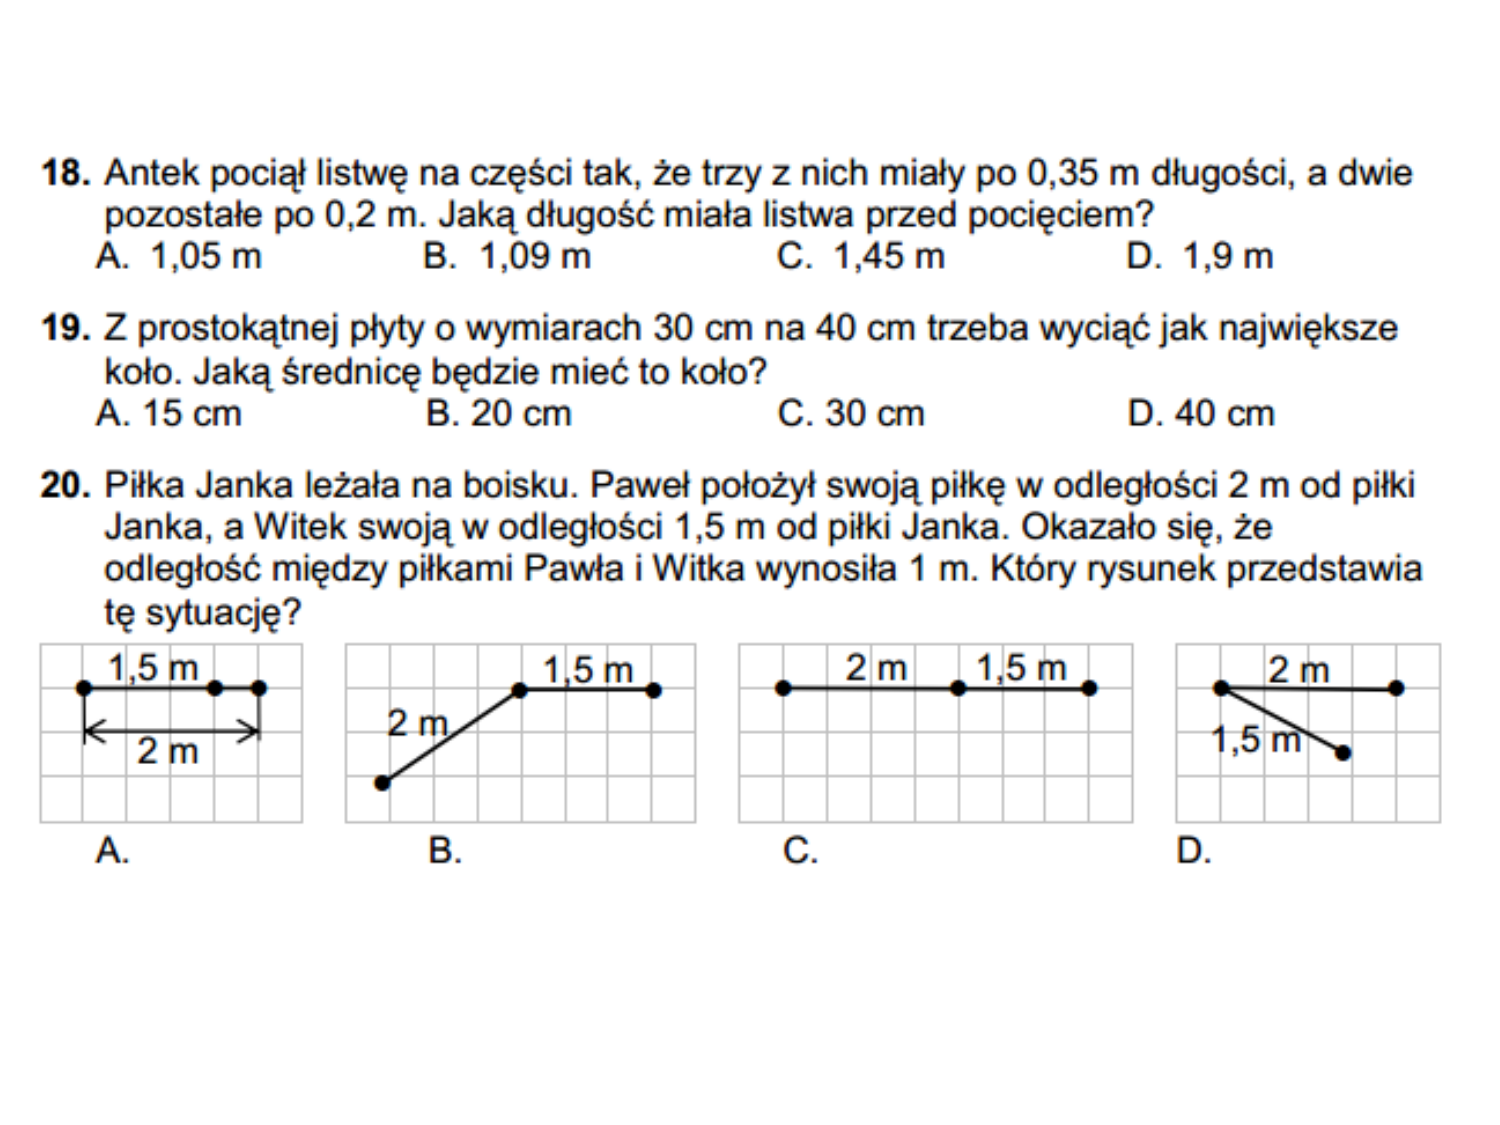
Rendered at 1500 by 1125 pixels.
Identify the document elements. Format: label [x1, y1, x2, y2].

picture [17, 136, 1479, 882]
